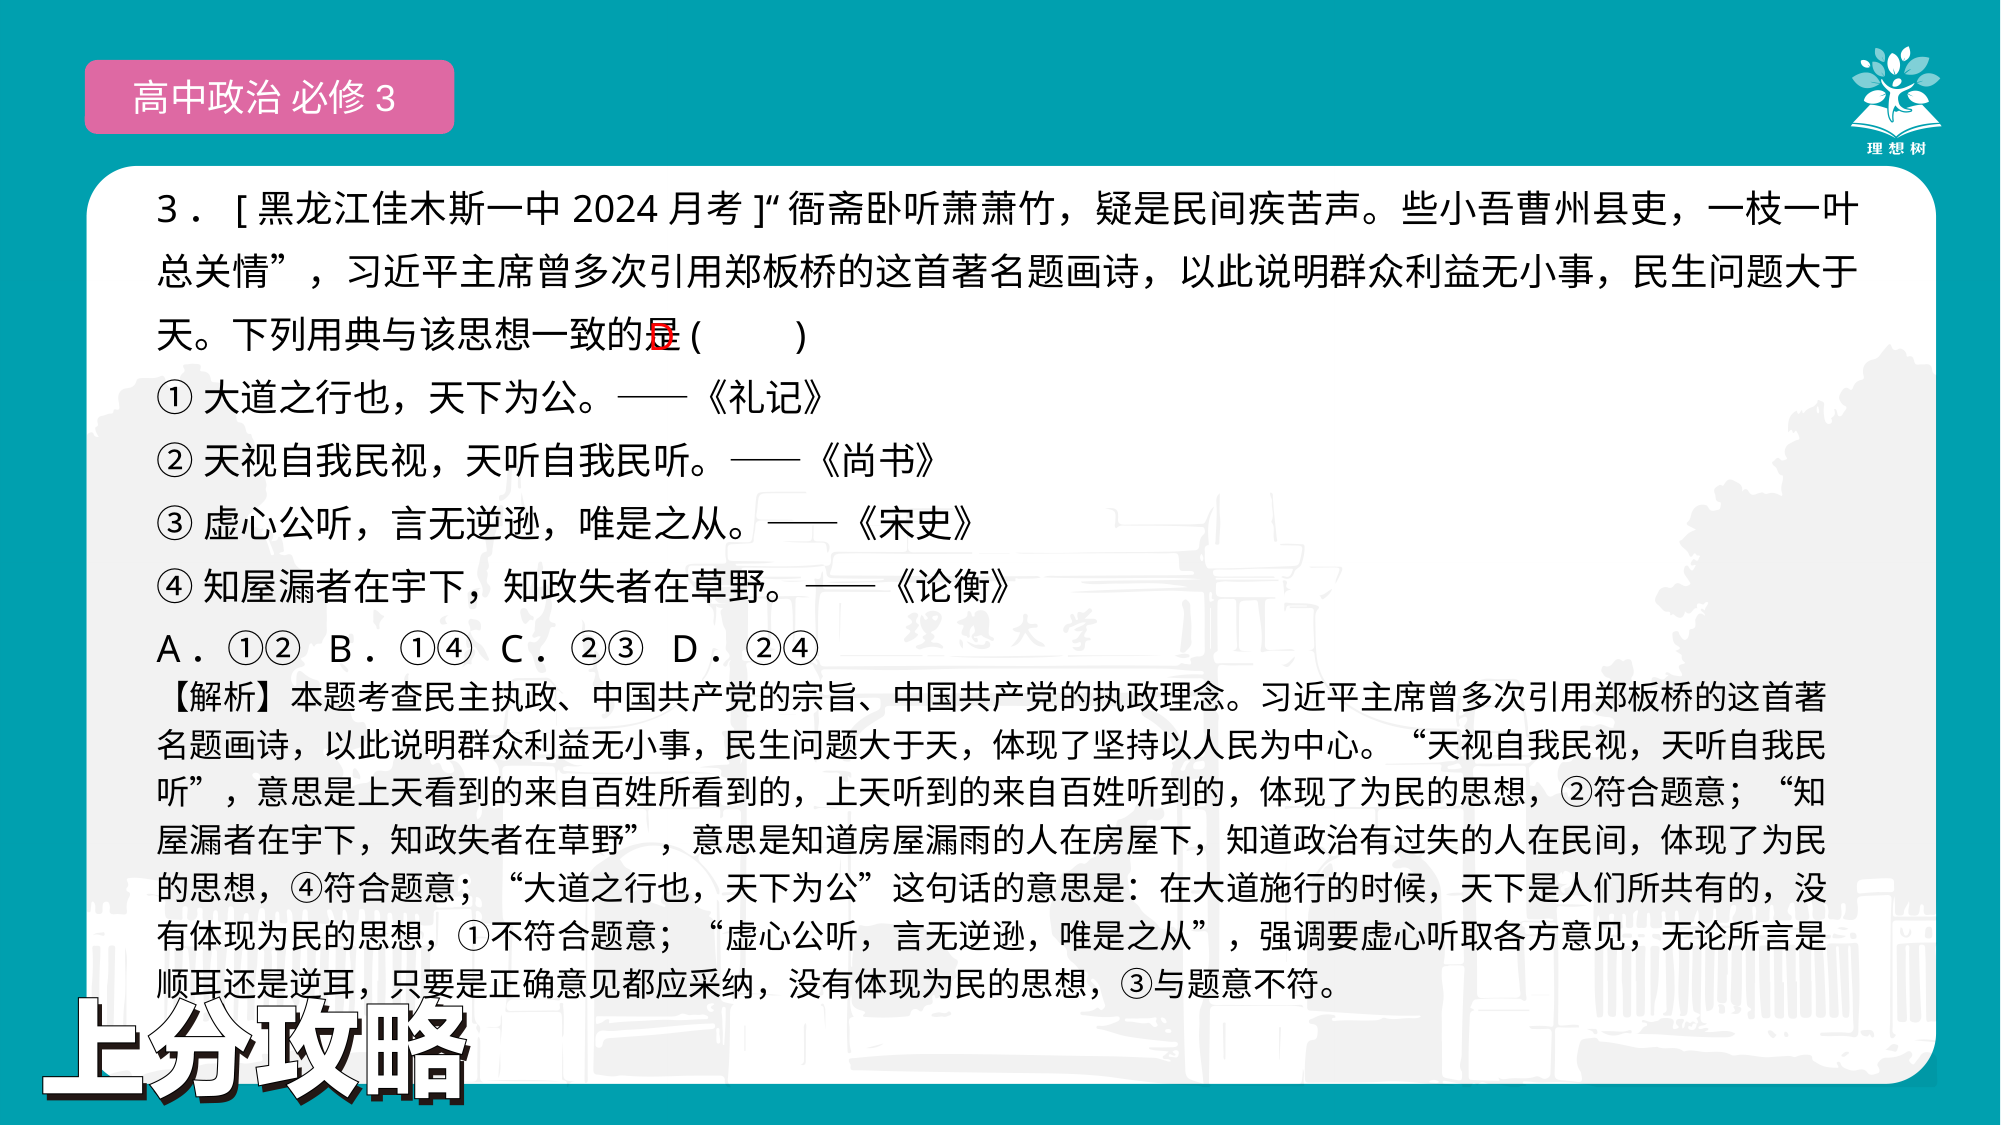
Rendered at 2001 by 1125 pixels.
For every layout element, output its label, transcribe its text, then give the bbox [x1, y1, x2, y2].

picture [0, 0, 2001, 1125]
text_box 【解析】本题考查民主执政、中国共产党的宗旨、中国共产党的执政理念。习近平主席曾多次引用郑板桥的这首著名题画诗，以此说明群众利益无小事，民生问题大于天，体现了坚持以人民为中心。“天视自我民视，天听自我民听”，意思是上天看到的来自百姓所看到的，上天听到的来自百姓听到的，体现了为民的思想，②符合题意；“知屋漏者在宇下，知政失者在草野”，意思是知道房屋漏雨的人在房屋下，知道政治有过失的人在民间，体现了为民的思想，④符合题意；“大道之行也，天下为公”这句话的意思是：在大道施行的时候，天下是人们所共有的，没有体现为民的思想，①不符合题意；“虚心公听，言无逆逊，唯是之从”，强调要虚心听取各方意见，无论所言是顺耳还是逆耳，只要是正确意见都应采纳，没有体现为民的思想，③与题意不符。 [141, 660, 1843, 1011]
text_box 3．[黑龙江佳木斯一中2024月考]“衙斋卧听萧萧竹，疑是民间疾苦声。些小吾曹州县吏，一枝一叶总关情”，习近平主席曾多次引用郑板桥的这首著名题画诗，以此说明群众利益无小事，民生问题大于天。下列用典与该思想一致的是( ) ①大道之行也，天下为公。——《礼记》 ②天视自我民视，天听自我民听。——《尚书》 ③虚心公听，言无逆逊，唯是之从。——《宋史》 ④知屋漏者在宇下，知政失者在草野。——《论衡》 A．①② B．①④ C．②③ D．②④ [141, 159, 1875, 678]
text_box 高中政治 必修3 [83, 58, 456, 135]
text_box D [633, 283, 744, 366]
